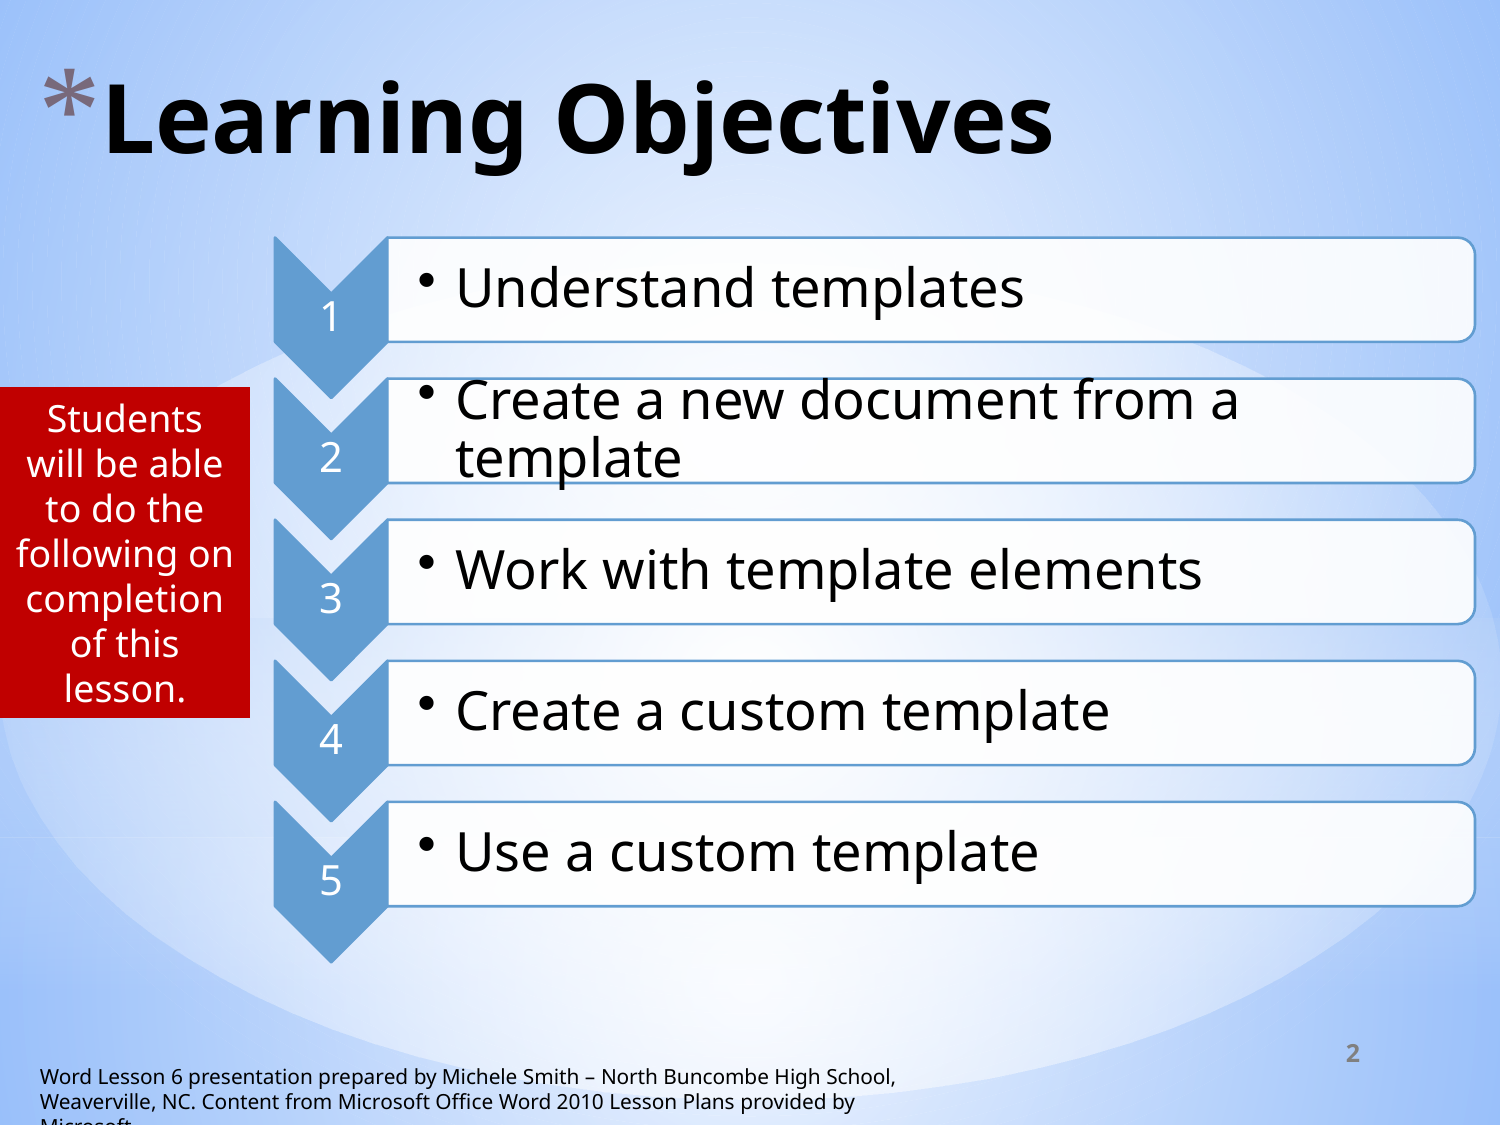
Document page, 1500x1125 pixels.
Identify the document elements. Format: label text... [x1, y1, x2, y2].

slide_number 2 [1074, 1025, 1375, 1085]
text_box Students will be able to do the following on completion of this lesson. [0, 387, 250, 718]
footer Word Lesson 6 presentation prepared by Michele Smith – North Buncombe High School, Weaverville, NC. Content from Microsoft Office Word 2010 Lesson Plans provided by Microsoft. [24, 1056, 963, 1125]
title Learning Objectives [24, 50, 1475, 213]
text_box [274, 237, 1476, 963]
